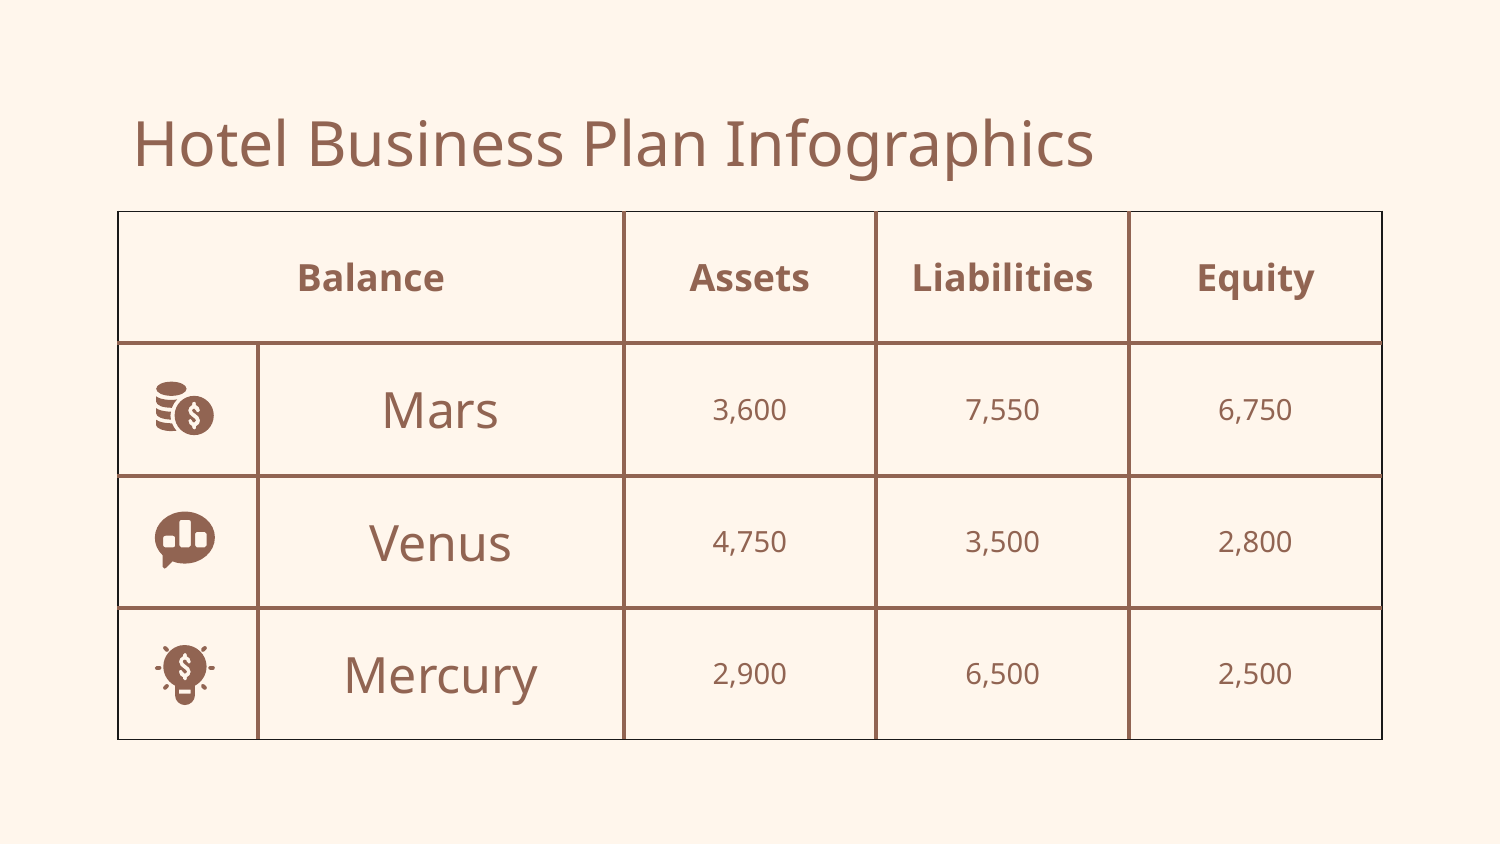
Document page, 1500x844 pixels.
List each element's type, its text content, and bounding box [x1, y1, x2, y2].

table_cell 4,750 [626, 478, 874, 606]
table_cell 3,500 [878, 478, 1127, 606]
table_cell 6,500 [878, 610, 1127, 739]
table_cell [119, 478, 256, 606]
table_cell Mars [260, 345, 622, 474]
table_cell Mercury [260, 610, 622, 739]
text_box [154, 644, 216, 706]
table_cell Venus [260, 478, 622, 606]
table_header Liabilities [878, 212, 1127, 341]
table_cell 2,900 [626, 610, 874, 739]
table_header Balance [119, 212, 622, 341]
table_header Assets [626, 212, 874, 341]
table_cell 2,800 [1131, 478, 1381, 606]
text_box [155, 381, 214, 436]
table_cell 3,600 [626, 345, 874, 474]
table_cell 6,750 [1131, 345, 1381, 474]
table_header Equity [1131, 212, 1381, 341]
table_cell 7,550 [878, 345, 1127, 474]
title Hotel Business Plan Infographics [116, 88, 1383, 183]
table_cell [119, 610, 256, 739]
table_cell 2,500 [1131, 610, 1381, 739]
table_cell [119, 345, 256, 474]
text_box [154, 511, 215, 569]
